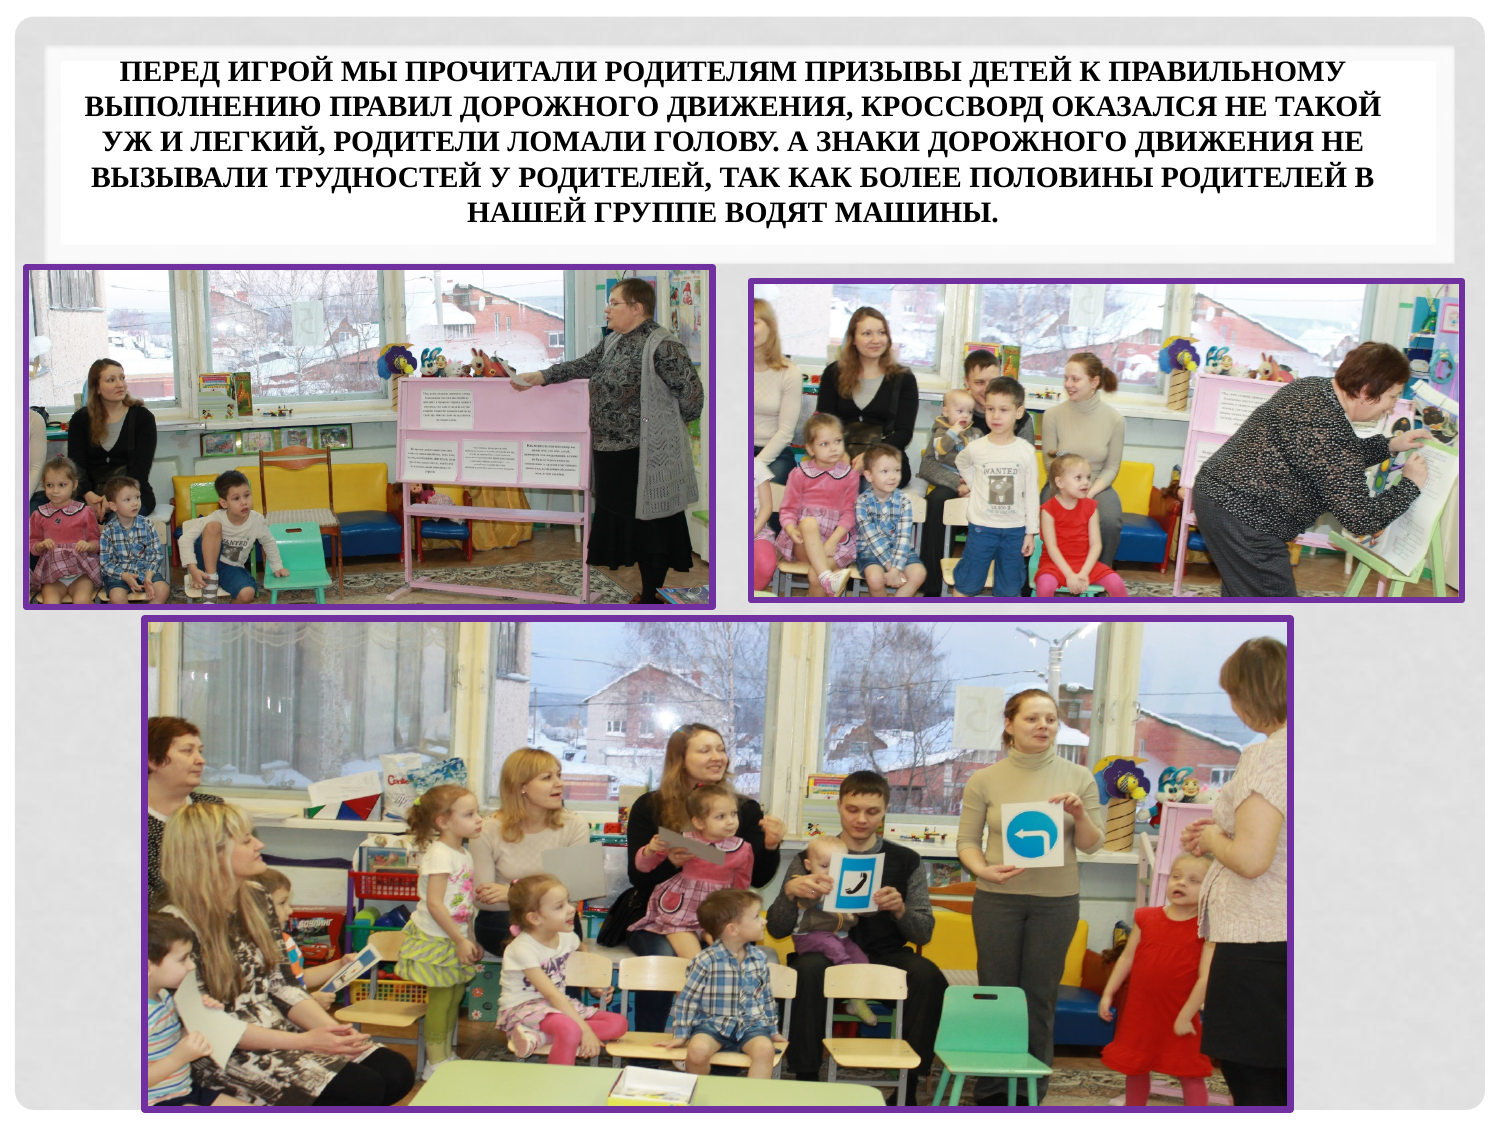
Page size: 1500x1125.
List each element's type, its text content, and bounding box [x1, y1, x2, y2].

title Перед игрой мы прочитали родителям призывы детей к правильному выполнению правил дорожного движения, кроссворд оказался не такой уж и легкий, родители ломали голову. А знаки дорожного движения не вызывали трудностей у родителей, так как более половины родителей в нашей группе водят машины. [41, 42, 1425, 238]
picture [753, 283, 1459, 598]
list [29, 269, 710, 604]
picture [147, 621, 1288, 1107]
